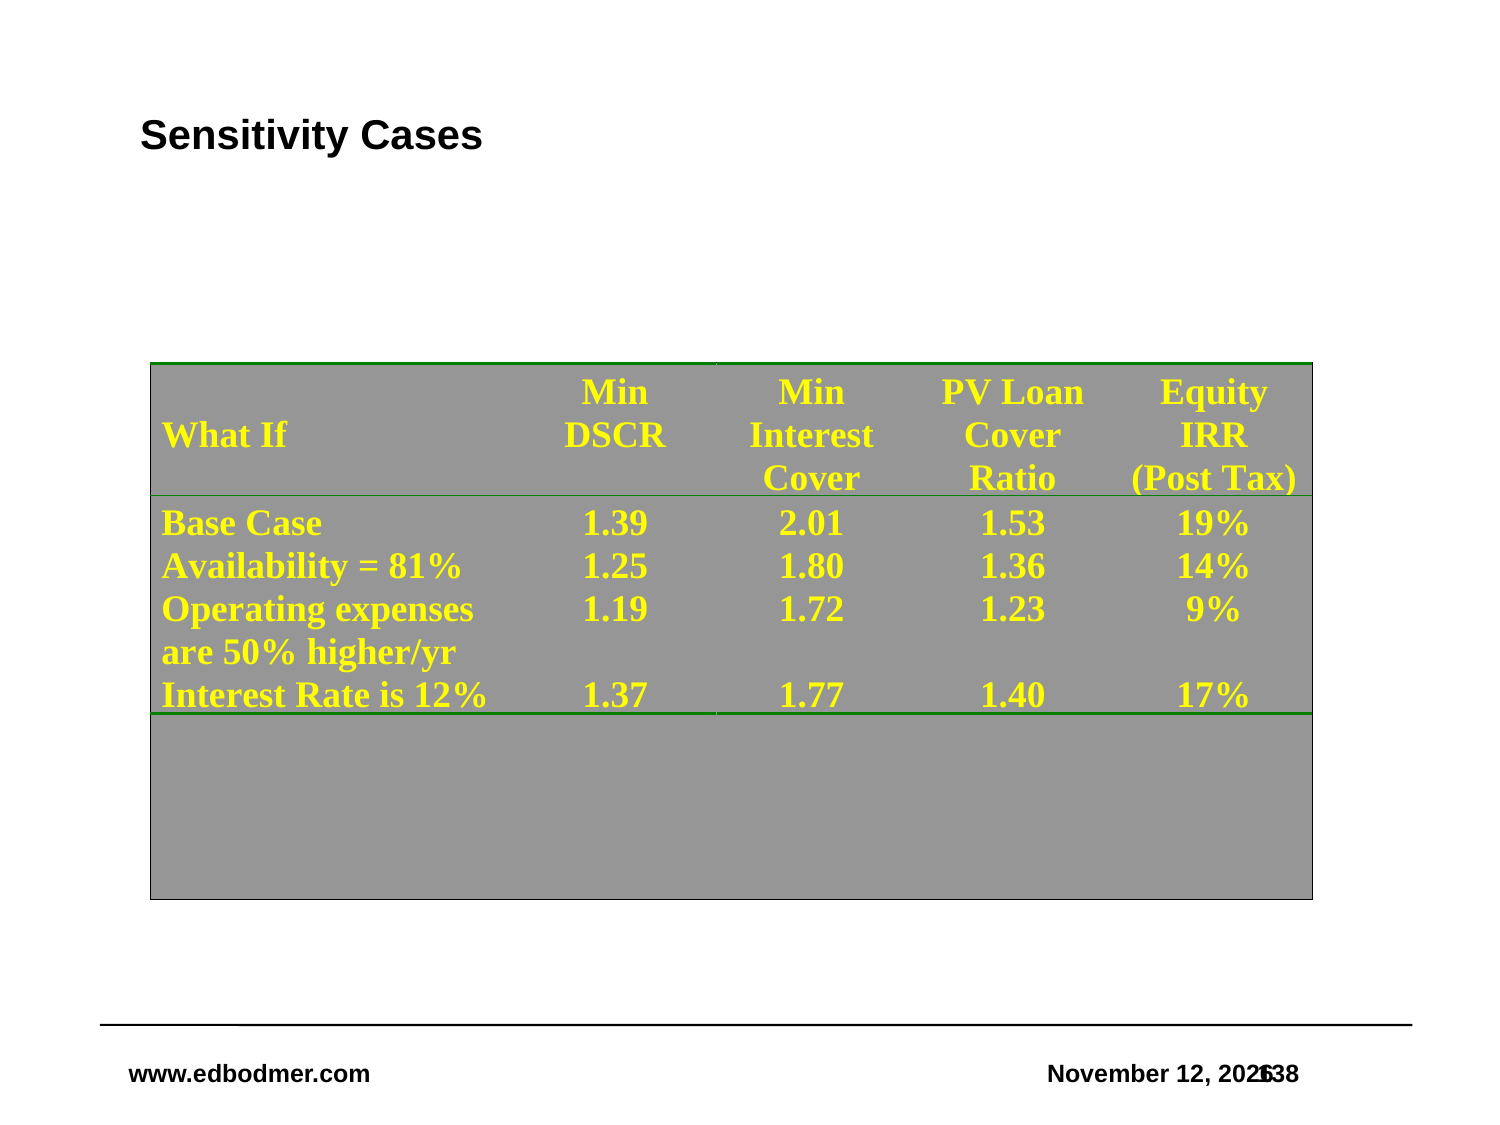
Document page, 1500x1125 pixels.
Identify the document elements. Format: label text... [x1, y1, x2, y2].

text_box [149, 362, 1313, 900]
title Sensitivity Cases [124, 99, 1288, 226]
